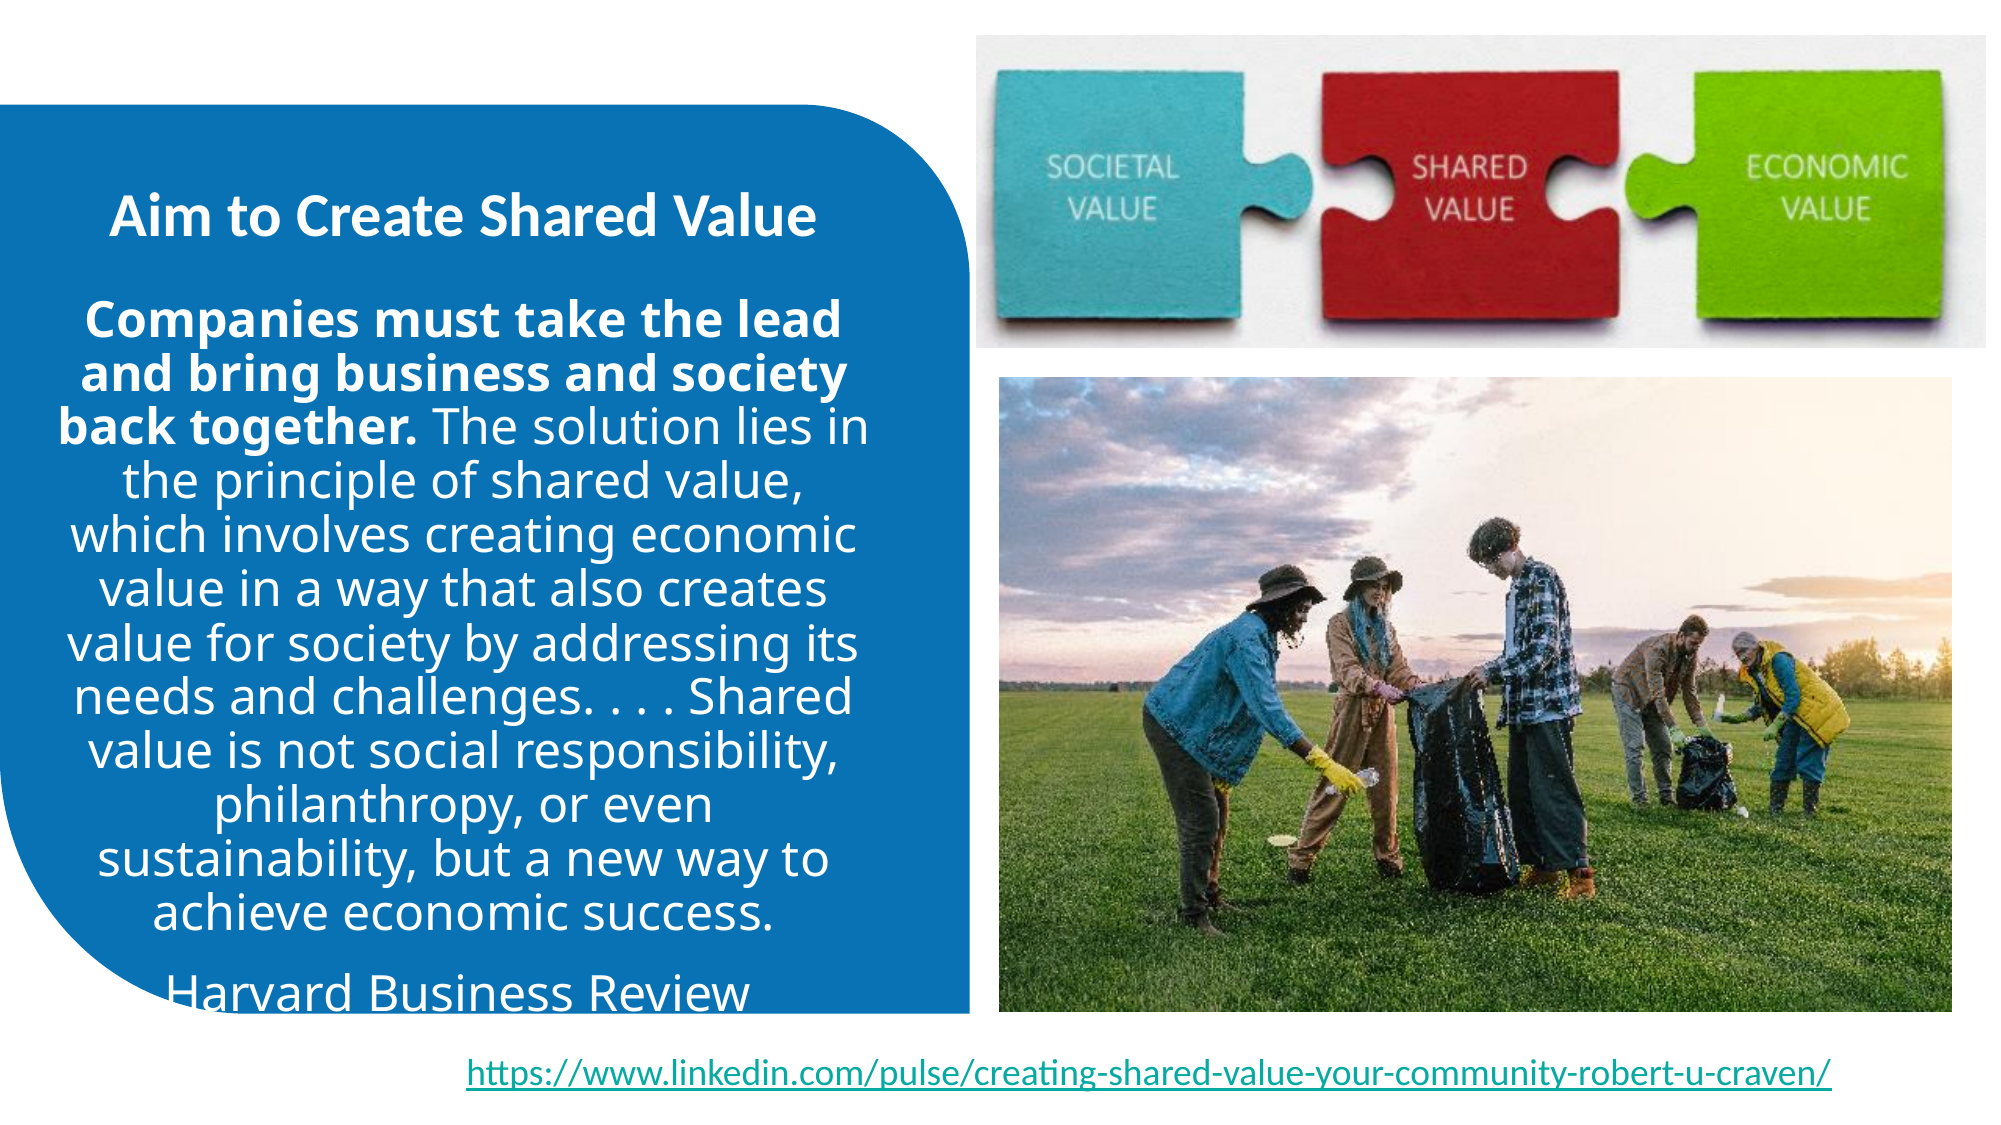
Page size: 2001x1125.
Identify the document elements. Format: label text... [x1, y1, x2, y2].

picture [999, 377, 1952, 1012]
picture [976, 35, 1986, 348]
list Companies must take the lead and bring business and society back together. The solution lies in the principle of shared value, which involves creating economic value in a way that also creates value for society by addressing its needs and challenges. . . . Shared value is not social responsibility, philanthropy, or even sustainability, but a new way to achieve economic success. Harvard Business Review [36, 286, 893, 468]
text_box https://www.linkedin.com/pulse/creating-shared-value-your-community-robert-u-craven/ [451, 1040, 1986, 1101]
list Aim to Create Shared Value [49, 0, 879, 286]
